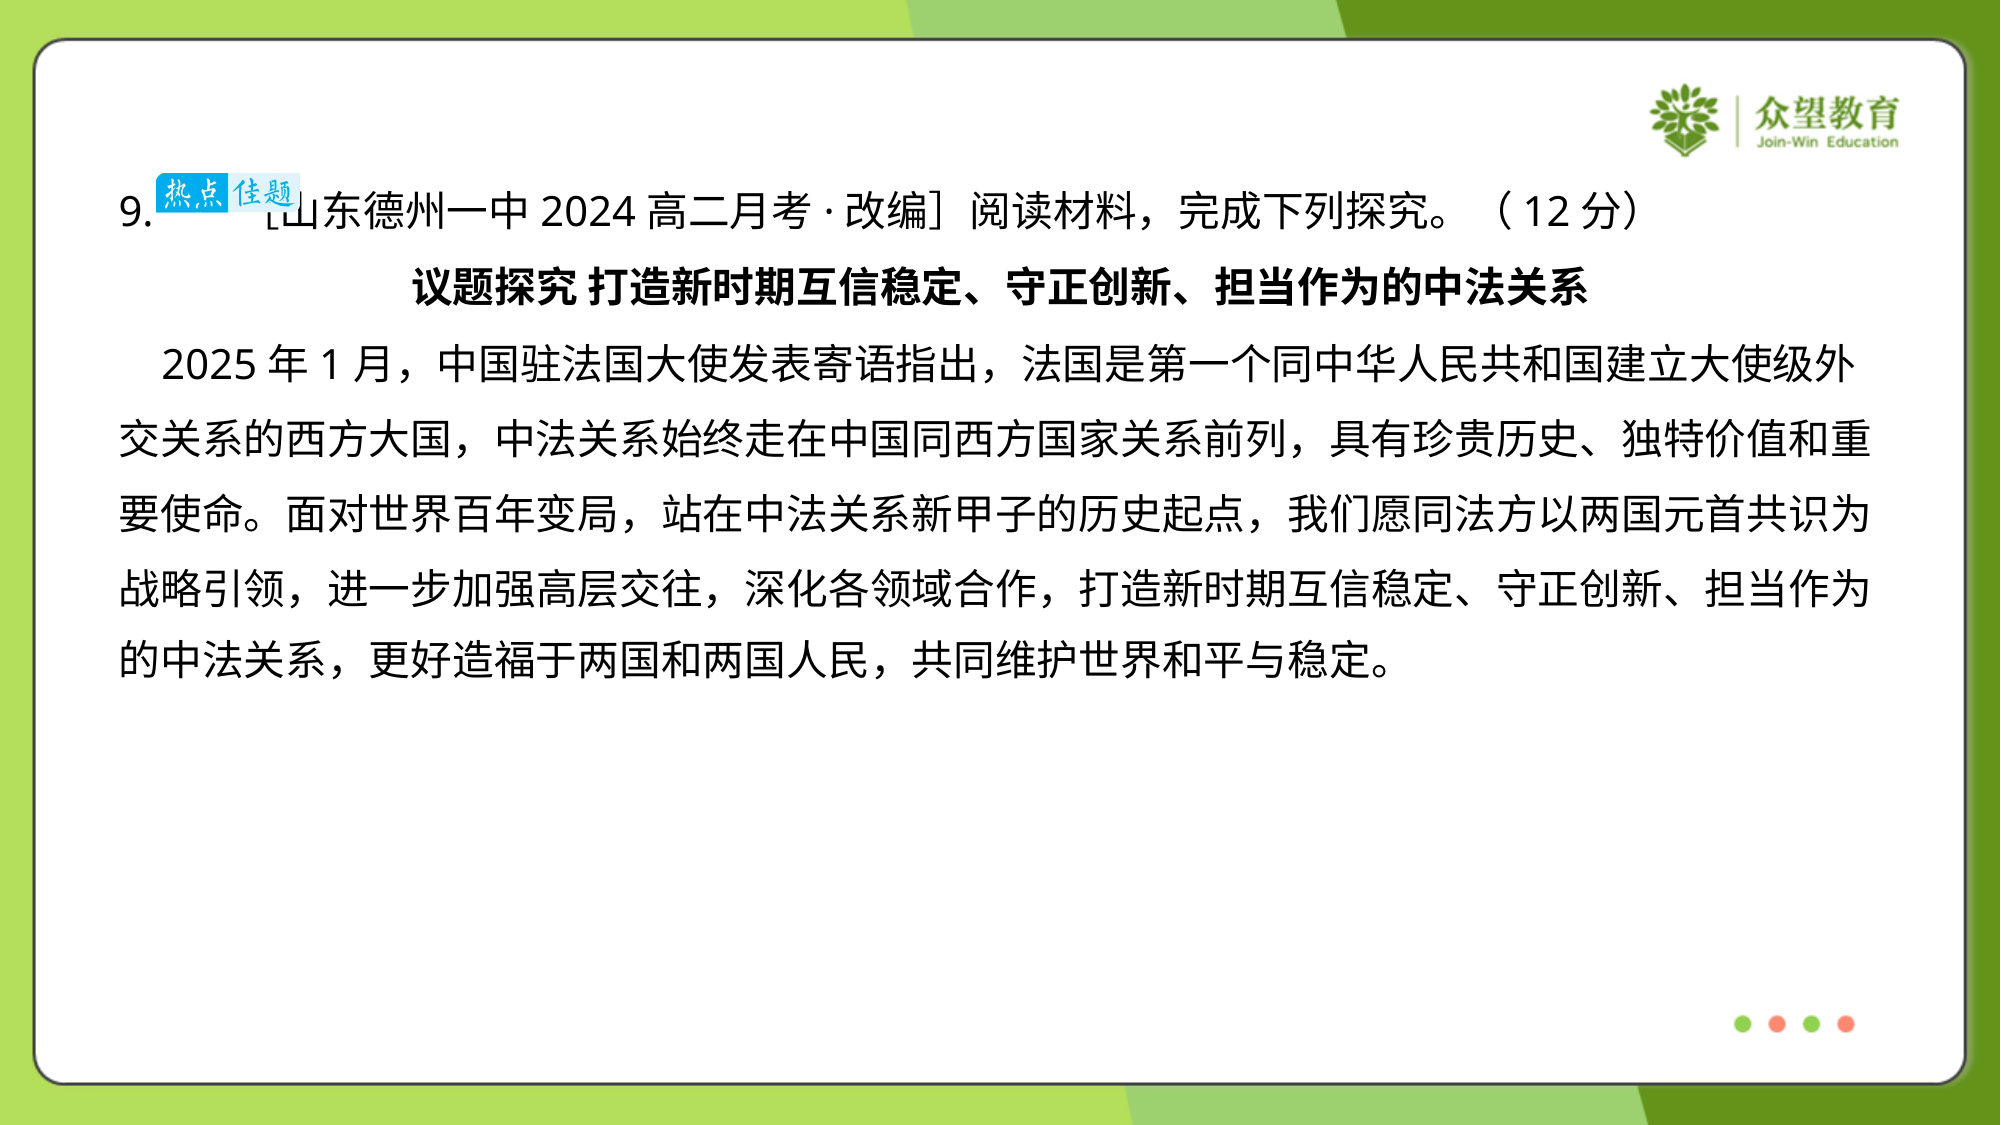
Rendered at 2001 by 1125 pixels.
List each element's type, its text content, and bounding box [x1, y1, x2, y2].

text_box 议题探究 打造新时期互信稳定、守正创新、担当作为的中法关系 2025年1月，中国驻法国大使发表寄语指出，法国是第一个同中华人民共和国建立大使级外 交关系的西方大国，中法关系始终走在中国同西方国家关系前列，具有珍贵历史、独特价值和重 要使命。面对世界百年变局，站在中法关系新甲子的历史起点，我们愿同法方以两国元首共识为 战略引领，进一步加强高层交往，深化各领域合作，打造新时期互信稳定、守正创新、担当作为 的中法关系，更好造福于两国和两国人民，共同维护世界和平与稳定。 [118, 235, 1883, 677]
picture [0, 0, 2000, 1125]
text_box 9. ［山东德州一中2024高二月考·改编］阅读材料，完成下列探究。（12分） [118, 159, 1882, 226]
